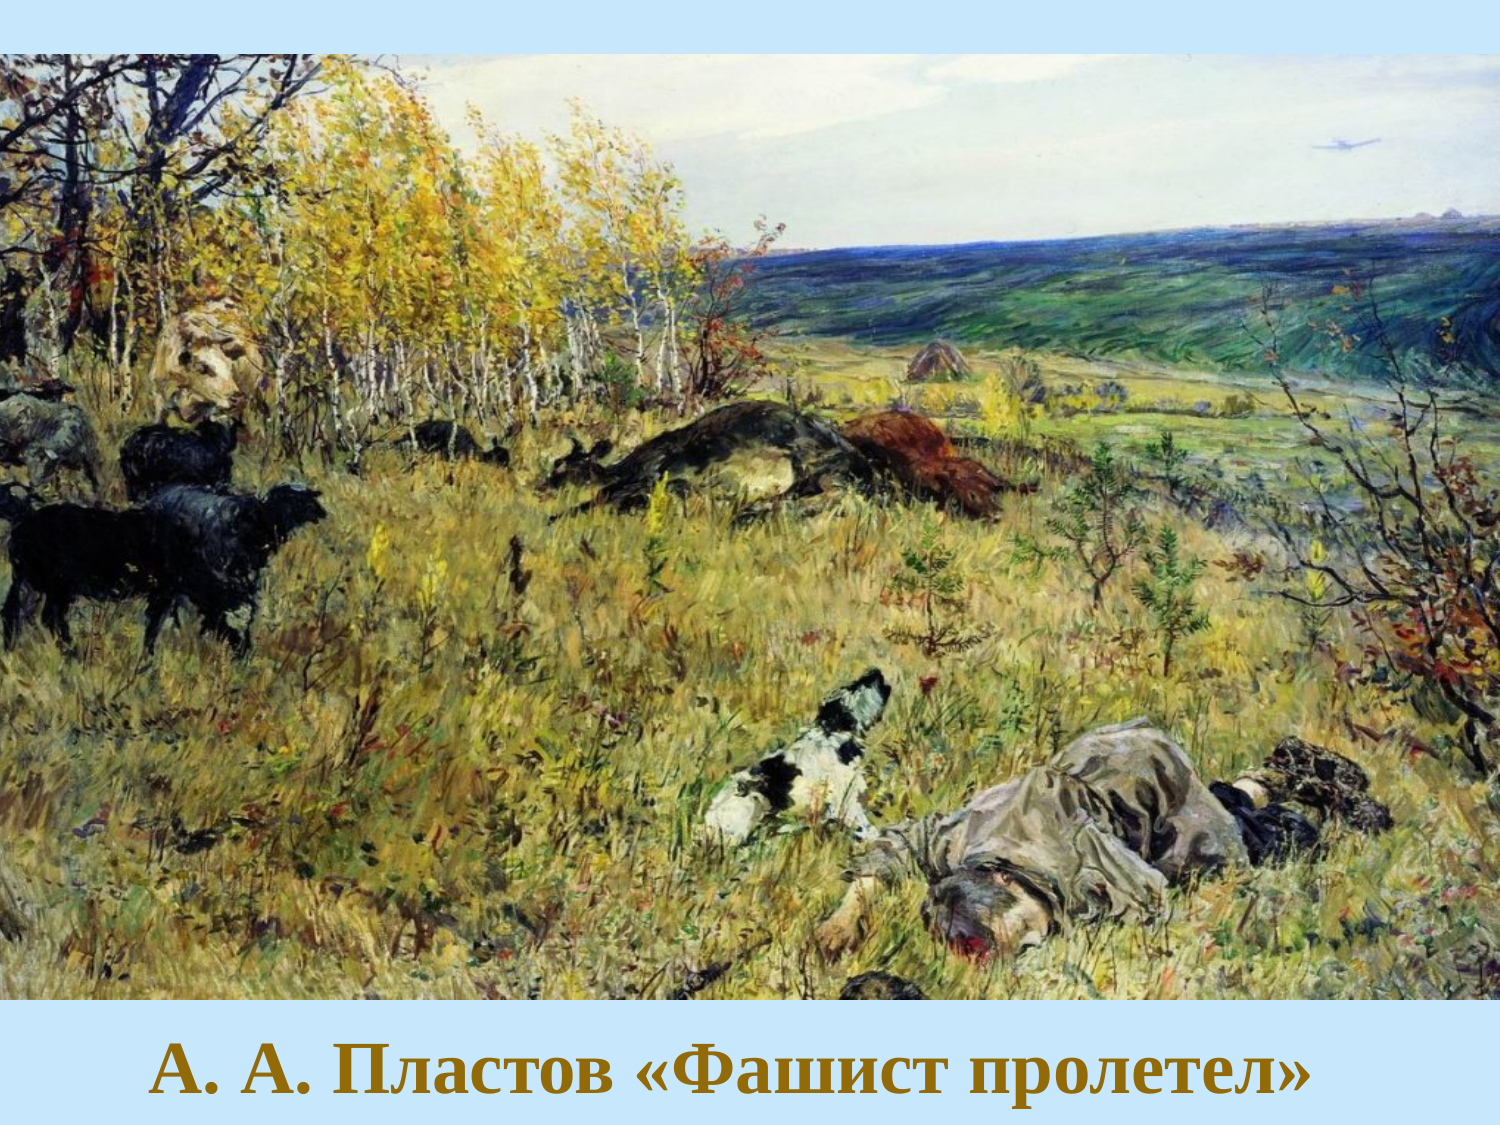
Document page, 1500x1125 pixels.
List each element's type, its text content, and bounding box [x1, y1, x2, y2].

text_box А. А. Пластов «Фашист пролетел» [40, 1010, 1423, 1116]
picture [0, 54, 1500, 1000]
